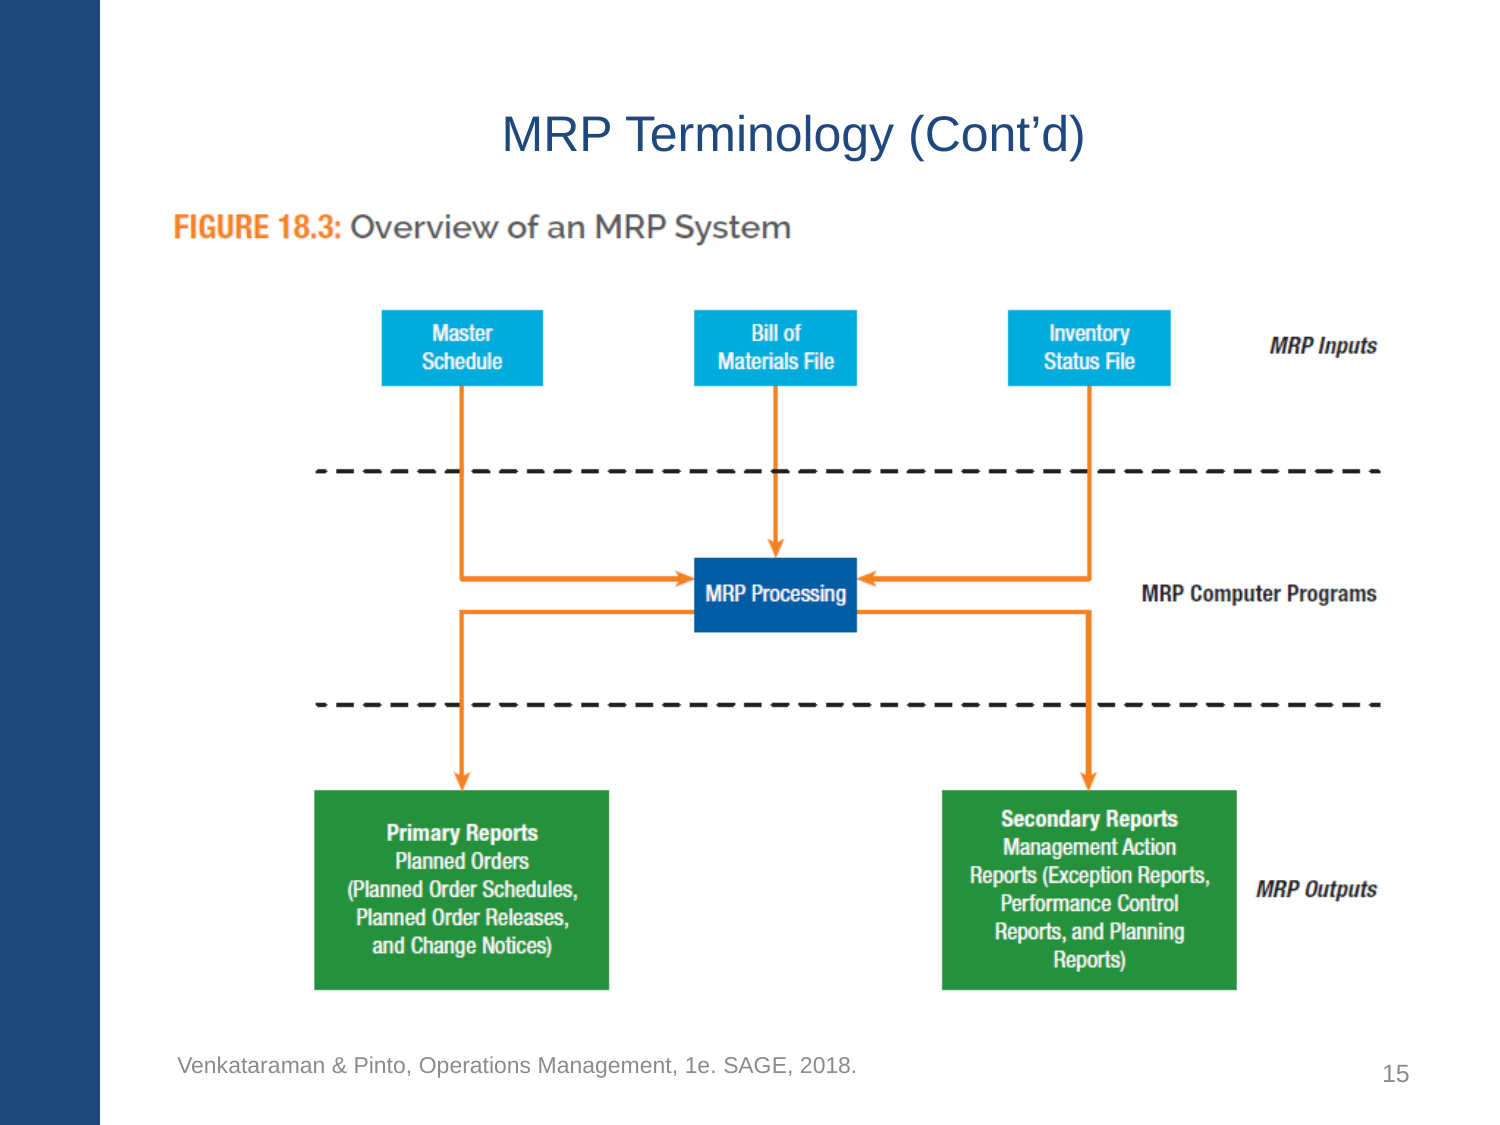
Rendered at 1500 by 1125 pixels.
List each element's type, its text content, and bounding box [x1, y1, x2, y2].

footer Venkataraman & Pinto, Operations Management, 1e. SAGE, 2018. [162, 1042, 1313, 1103]
title MRP Terminology (Cont’d) [162, 37, 1425, 199]
slide_number 15 [1350, 1042, 1425, 1103]
picture [162, 199, 1438, 1017]
